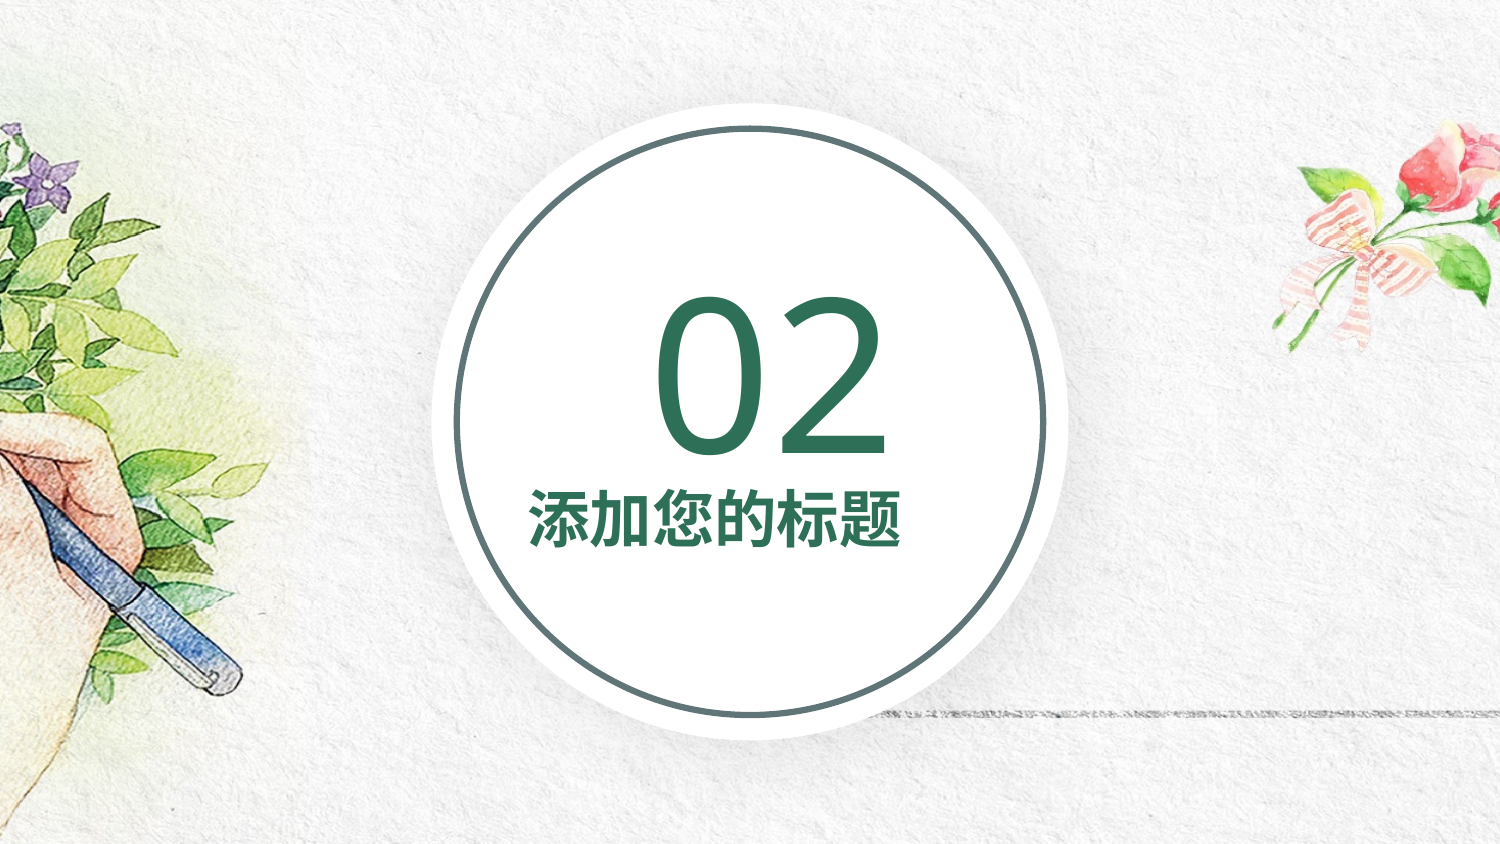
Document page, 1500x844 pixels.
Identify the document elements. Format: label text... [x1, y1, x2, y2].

text_box [430, 102, 1070, 742]
text_box 添加您的标题 [512, 472, 988, 563]
text_box [455, 127, 1045, 717]
text_box 02 [634, 230, 931, 472]
picture [0, 0, 1500, 844]
